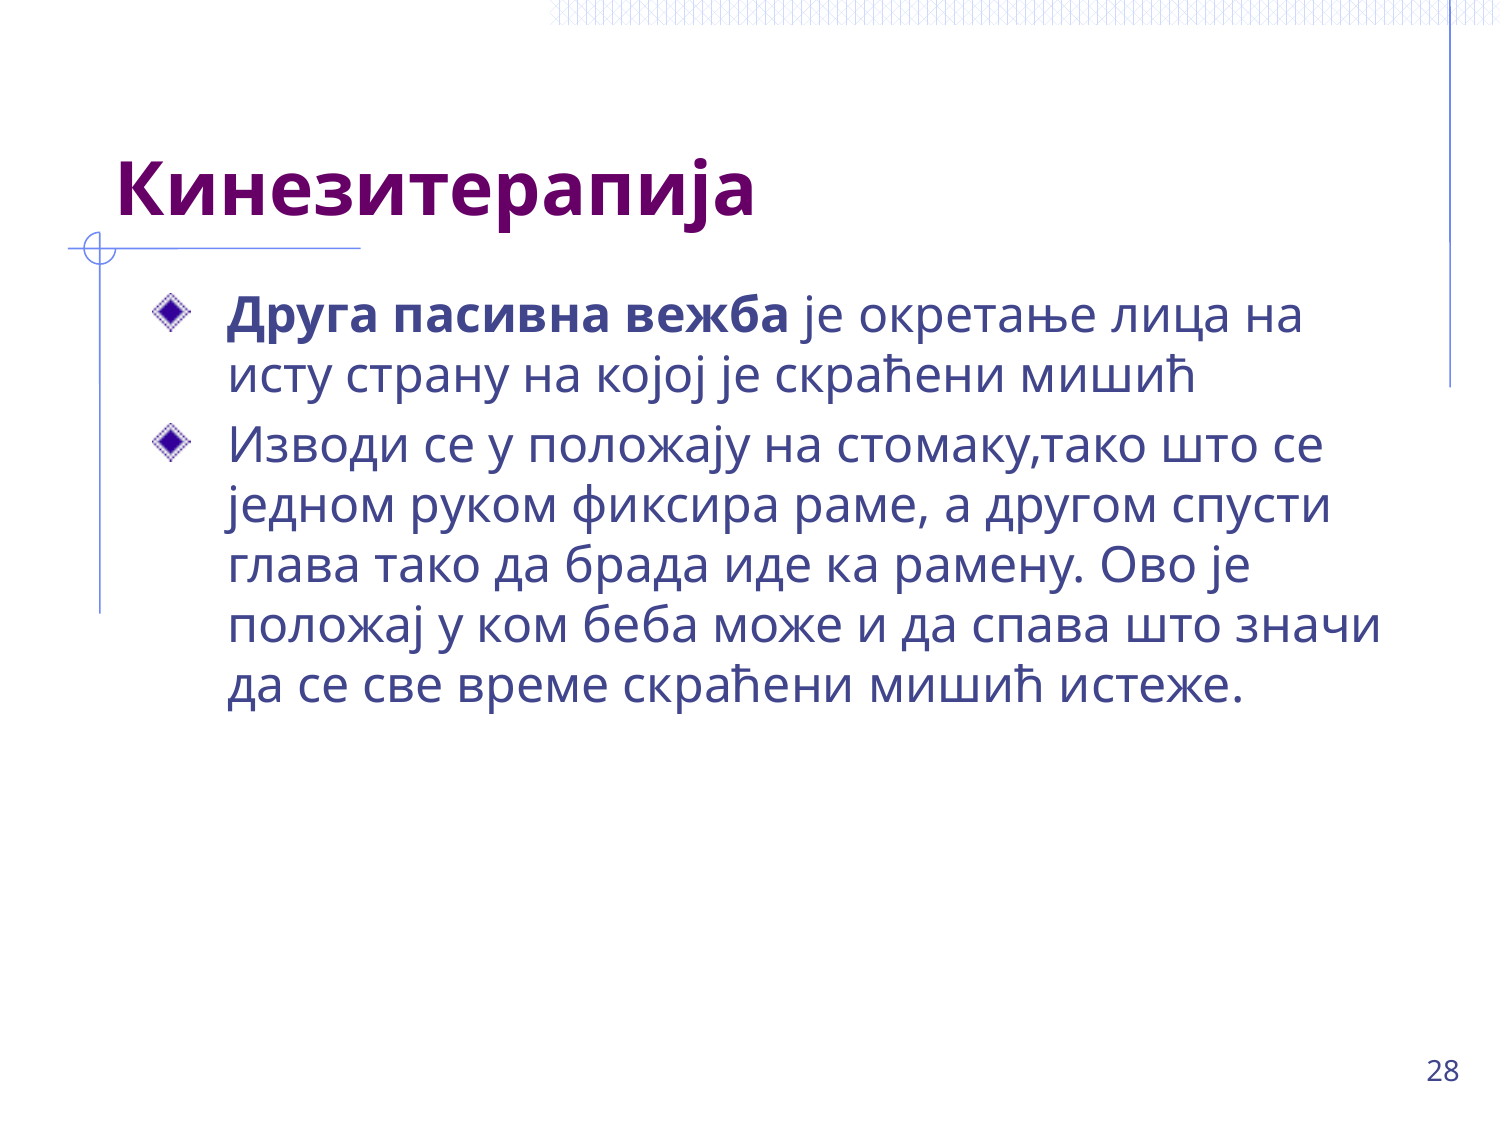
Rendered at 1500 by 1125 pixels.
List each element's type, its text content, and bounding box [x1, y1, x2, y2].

title Кинезитерапија [99, 49, 1376, 238]
slide_number 28 [1162, 1025, 1475, 1100]
picture [152, 293, 191, 332]
list Друга пасивна вежба је окретање лица на исту страну на којој је скраћени мишић Изводи се у положају на стомаку,тако што се једном руком фиксира раме, а другом спусти глава тако да брада иде ка рамену. Ово је положај у ком беба може и да спава што значи да се све време скраћени мишић истеже. [137, 274, 1413, 951]
picture [152, 423, 191, 462]
